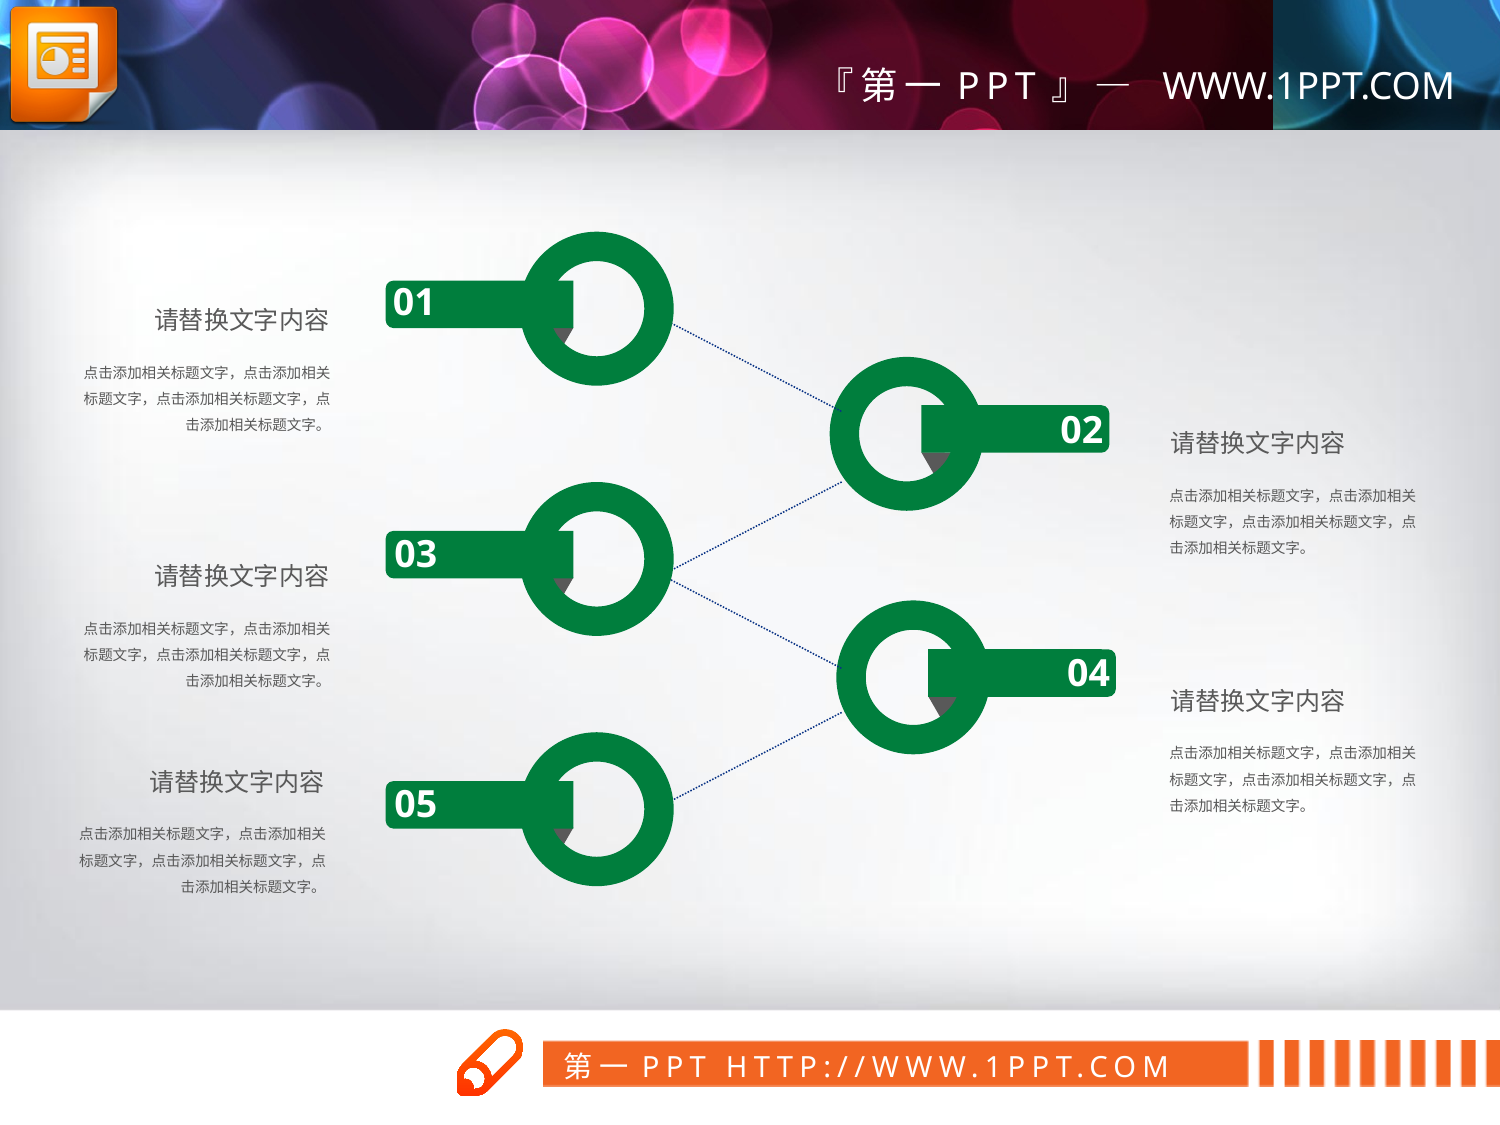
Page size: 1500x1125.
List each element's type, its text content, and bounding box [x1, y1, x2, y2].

text_box [933, 706, 950, 716]
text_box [927, 648, 1117, 697]
text_box 点击添加相关标题文字，点击添加相关标题文字，点击添加相关标题文字，点击添加相关标题文字。 [1154, 470, 1442, 565]
text_box 点击添加相关标题文字，点击添加相关标题文字，点击添加相关标题文字，点击添加相关标题文字。 [1154, 728, 1442, 822]
text_box 点击添加相关标题文字，点击添加相关标题文字，点击添加相关标题文字，点击添加相关标题文字。 [53, 809, 341, 903]
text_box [385, 779, 574, 829]
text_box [385, 529, 574, 579]
text_box 请替换文字内容 [139, 297, 344, 342]
text_box 请替换文字内容 [1155, 420, 1361, 466]
text_box [836, 600, 985, 755]
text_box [668, 578, 842, 669]
text_box 请替换文字内容 [1155, 677, 1361, 723]
text_box [525, 482, 664, 636]
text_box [668, 712, 842, 803]
text_box 请替换文字内容 [139, 553, 344, 598]
text_box [926, 461, 945, 473]
picture [543, 1040, 1500, 1087]
text_box [560, 588, 568, 593]
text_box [668, 481, 842, 573]
text_box 请替换文字内容 [134, 758, 340, 804]
text_box [525, 732, 674, 887]
text_box 点击添加相关标题文字，点击添加相关标题文字，点击添加相关标题文字，点击添加相关标题文字。 [57, 603, 345, 697]
text_box [829, 356, 979, 511]
text_box [560, 838, 568, 843]
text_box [921, 404, 1110, 453]
text_box [525, 231, 674, 386]
picture [0, 0, 1500, 1012]
text_box 点击添加相关标题文字，点击添加相关标题文字，点击添加相关标题文字，点击添加相关标题文字。 [57, 347, 345, 441]
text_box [668, 321, 842, 412]
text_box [385, 277, 574, 329]
